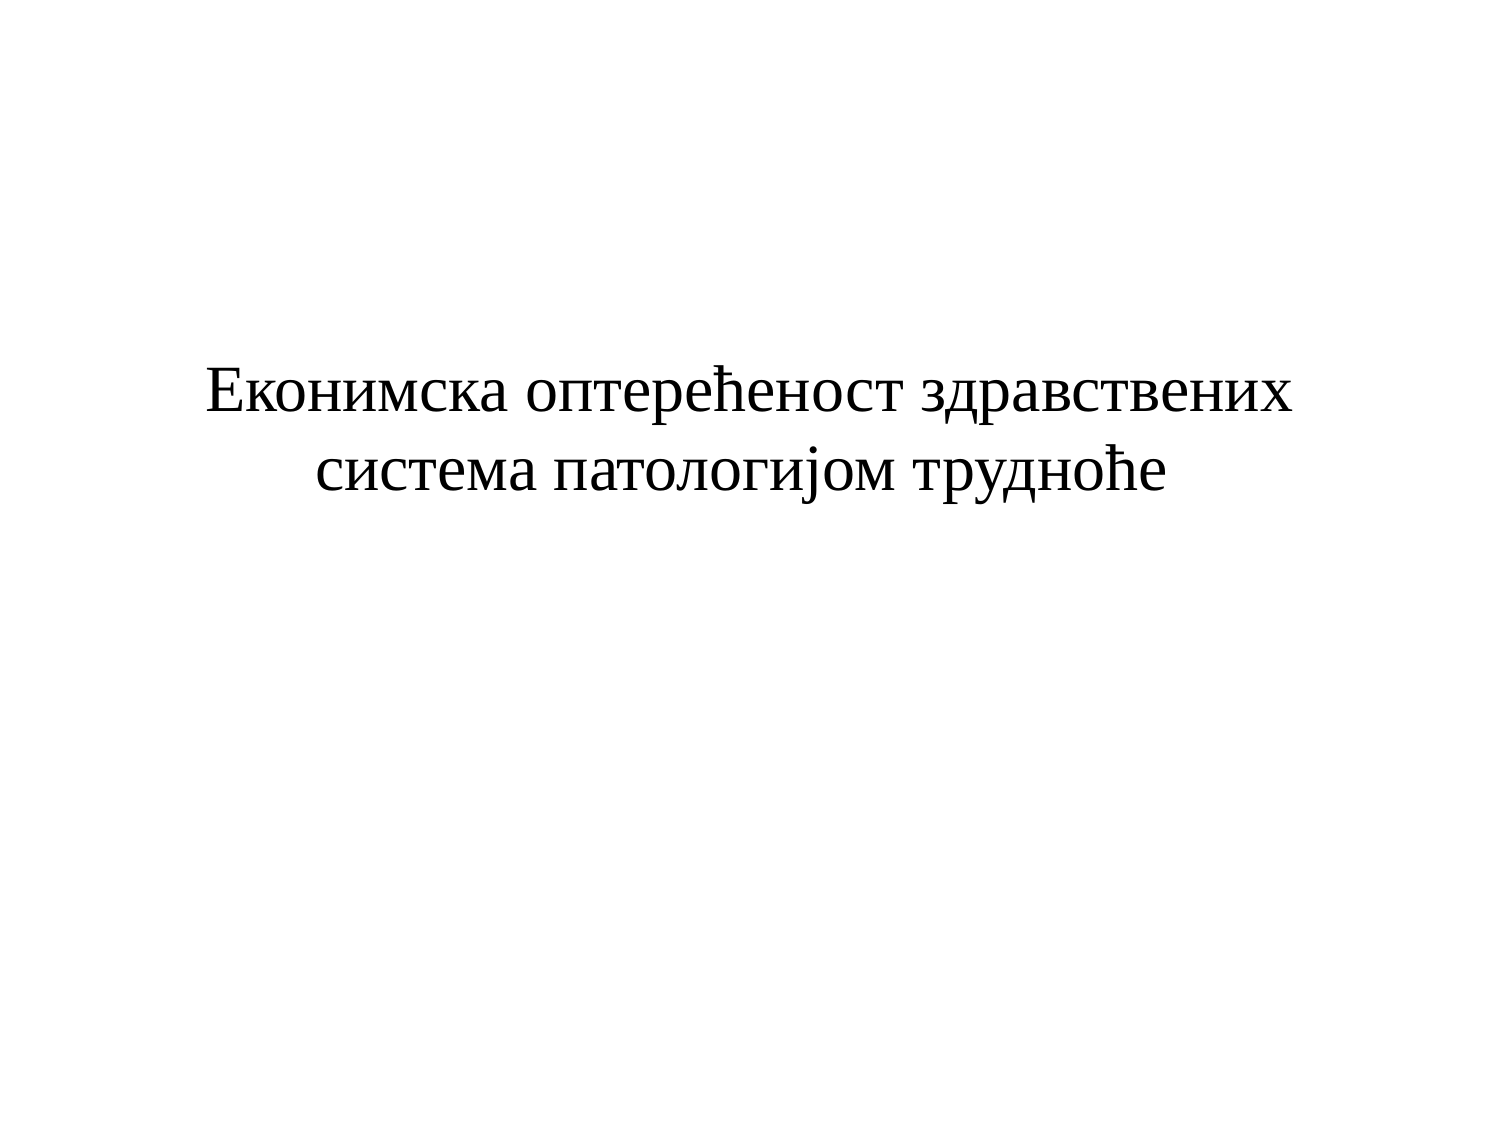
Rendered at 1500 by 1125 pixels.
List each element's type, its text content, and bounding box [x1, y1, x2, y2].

text_box Еконимска оптерећеност здравствених система патологијом трудноће [112, 338, 1388, 591]
